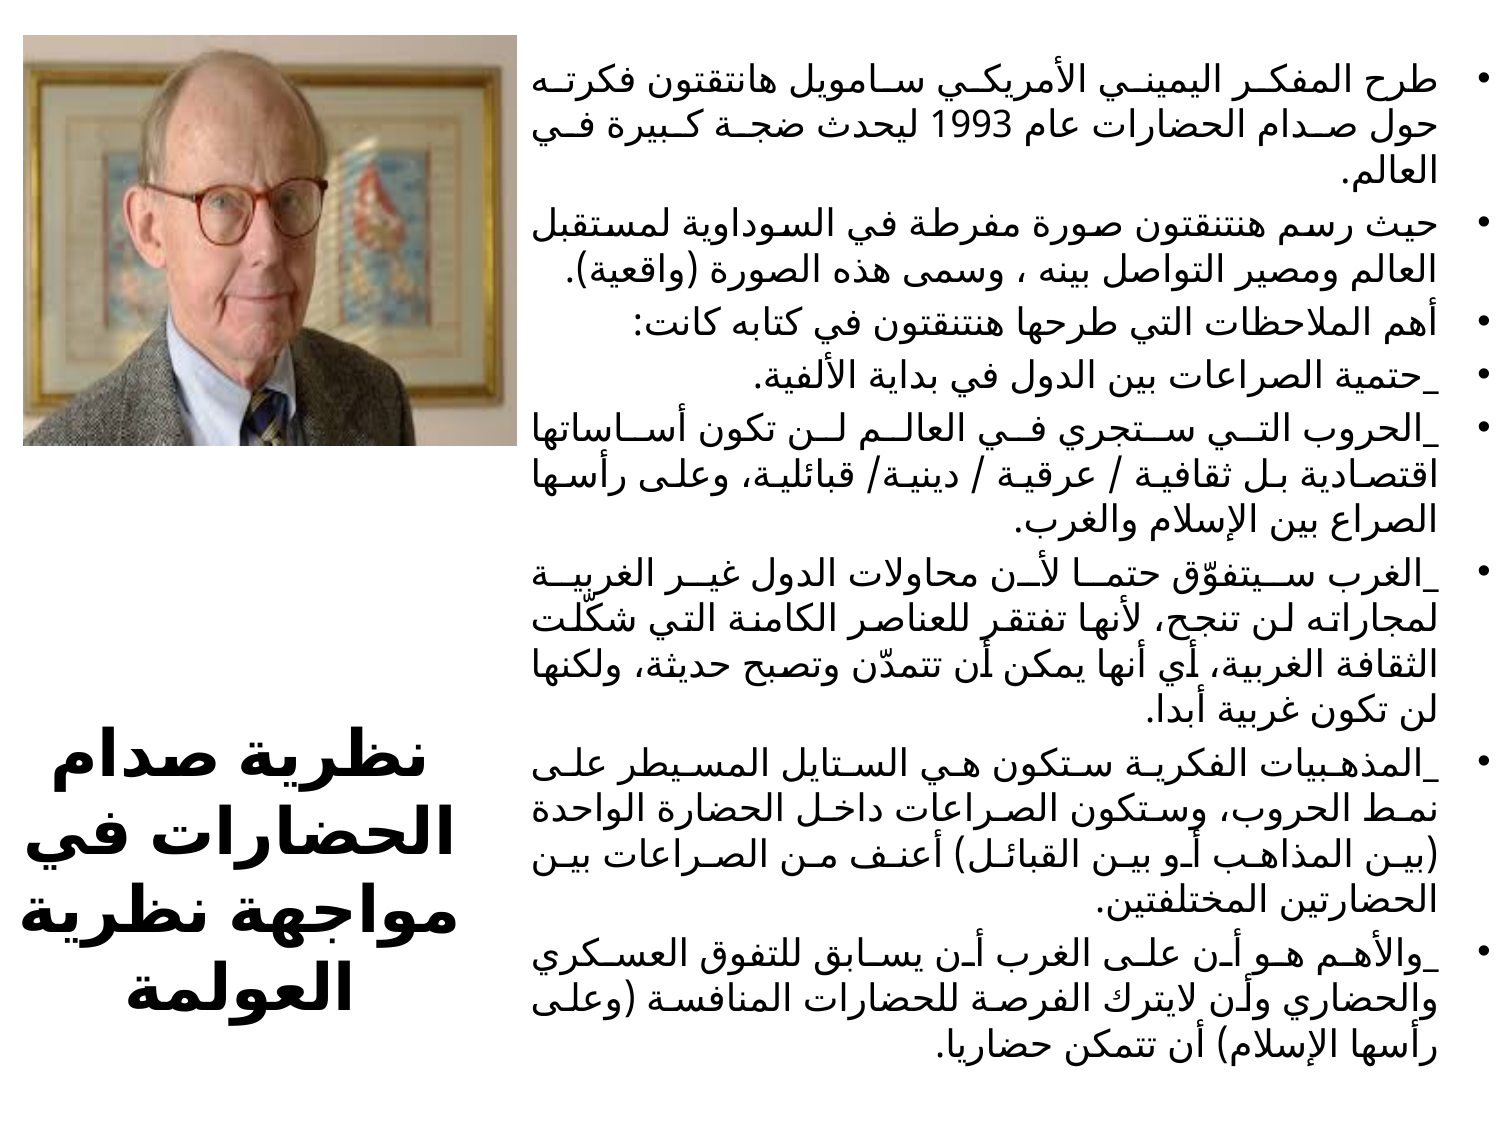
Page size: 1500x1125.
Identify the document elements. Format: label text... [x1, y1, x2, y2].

title نظرية صدام الحضارات في مواجهة نظرية العولمة [0, 691, 481, 1043]
list طرح المفكر اليميني الأمريكي سامويل هانتقتون فكرته حول صدام الحضارات عام 1993 ليحدث ضجة كبيرة في العالم. حيث رسم هنتنقتون صورة مفرطة في السوداوية لمستقبل العالم ومصير التواصل بينه ، وسمى هذه الصورة (واقعية). أهم الملاحظات التي طرحها هنتنقتون في كتابه كانت: _حتمية الصراعات بين الدول في بداية الألفية. _الحروب التي ستجري في العالم لن تكون أساساتها اقتصادية بل ثقافية / عرقية / دينية/ قبائلية، وعلى رأسها الصراع بين الإسلام والغرب. _الغرب سيتفوّق حتما لأن محاولات الدول غير الغربية لمجاراته لن تنجح، لأنها تفتقر للعناصر الكامنة التي شكّلت الثقافة الغربية، أي أنها يمكن أن تتمدّن وتصبح حديثة، ولكنها لن تكون غربية أبدا. _المذهبيات الفكرية ستكون هي الستايل المسيطر على نمط الحروب، وستكون الصراعات داخل الحضارة الواحدة (بين المذاهب أو بين القبائل) أعنف من الصراعات بين الحضارتين المختلفتين. _والأهم هو أن على الغرب أن يسابق للتفوق العسكري والحضاري وأن لايترك الفرصة للحضارات المنافسة (وعلى رأسها الإسلام) أن تتمكن حضاريا. [515, 46, 1500, 1102]
picture [23, 34, 517, 446]
